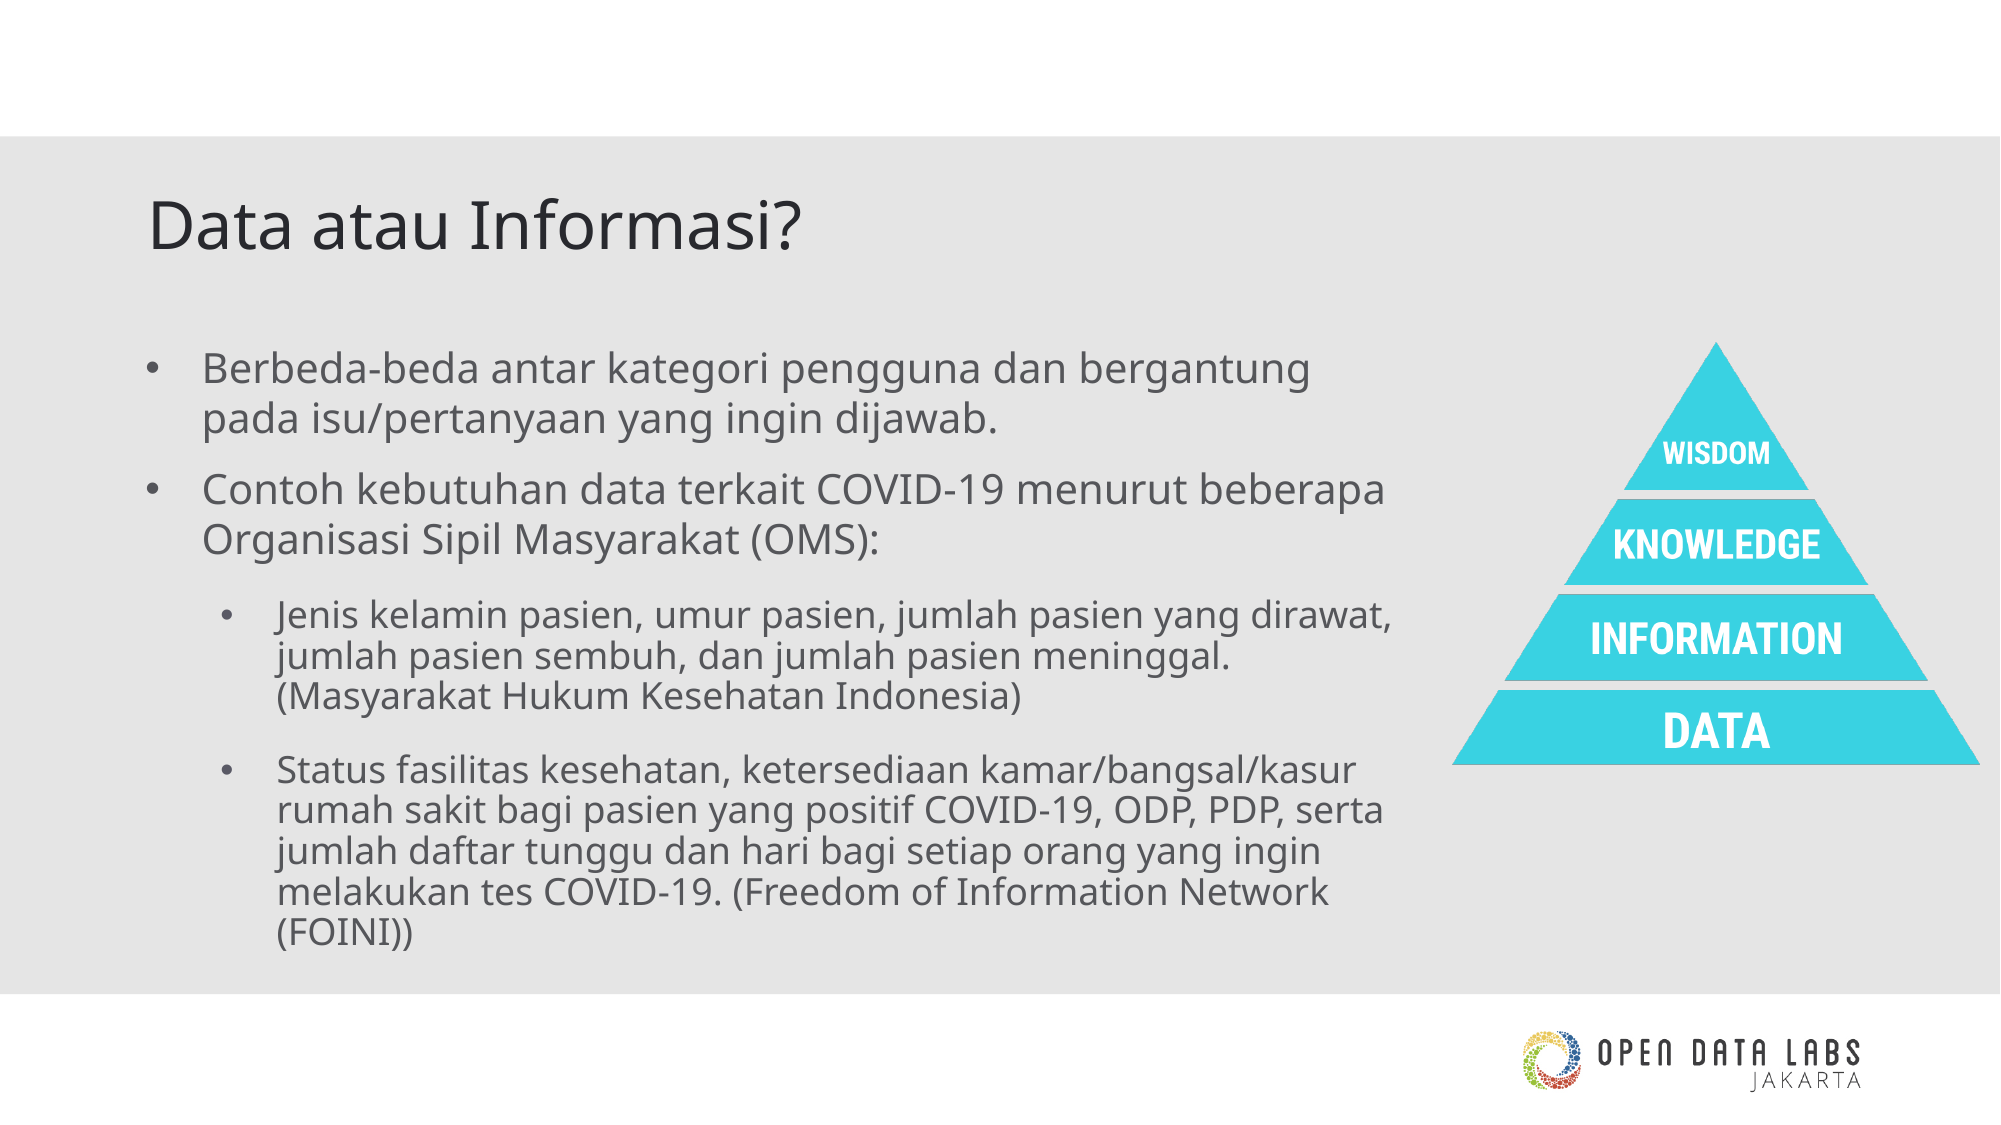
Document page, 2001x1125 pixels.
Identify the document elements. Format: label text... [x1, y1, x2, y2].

list Data atau Informasi? [147, 199, 1895, 333]
list Berbeda-beda antar kategori pengguna dan bergantung pada isu/pertanyaan yang ingin dijawab. Contoh kebutuhan data terkait COVID-19 menurut beberapa Organisasi Sipil Masyarakat (OMS): Jenis kelamin pasien, umur pasien, jumlah pasien yang dirawat, jumlah pasien sembuh, dan jumlah pasien meninggal. (Masyarakat Hukum Kesehatan Indonesia) Status fasilitas kesehatan, ketersediaan kamar/bangsal/kasur rumah sakit bagi pasien yang positif COVID-19, ODP, PDP, serta jumlah daftar tunggu dan hari bagi setiap orang yang ingin melakukan tes COVID-19. (Freedom of Information Network (FOINI)) [145, 342, 1398, 926]
picture [1452, 341, 1981, 767]
picture [1511, 1020, 1872, 1098]
